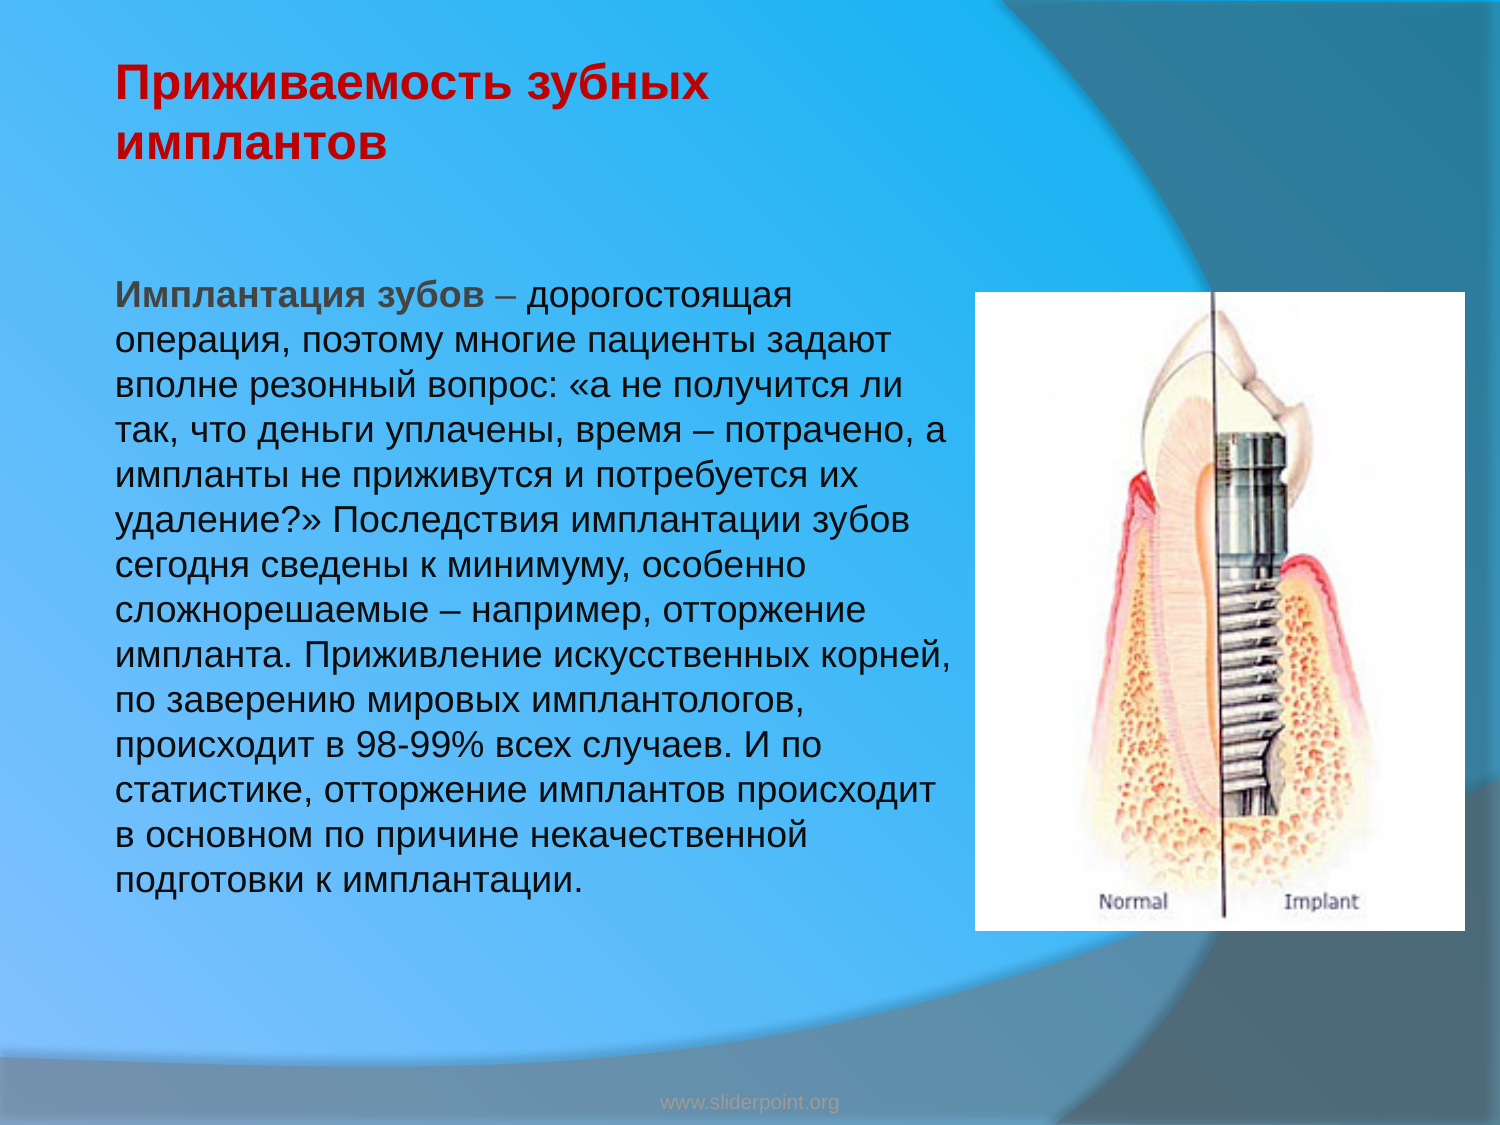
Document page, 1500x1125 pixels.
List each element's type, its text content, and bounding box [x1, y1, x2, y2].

text_box Имплантация зубов – дорогостоящая операция, поэтому многие пациенты задают вполне резонный вопрос: «а не получится ли так, что деньги уплачены, время – потрачено, а импланты не приживутся и потребуется их удаление?» Последствия имплантации зубов сегодня сведены к минимуму, особенно сложнорешаемые – например, отторжение импланта. Приживление искусственных корней, по заверению мировых имплантологов, происходит в 98-99% всех случаев. И по статистике, отторжение имплантов происходит в основном по причине некачественной подготовки к имплантации. [100, 263, 975, 953]
text_box Приживаемость зубных имплантов [100, 42, 916, 178]
picture [974, 292, 1465, 931]
footer www.sliderpoint.org [512, 1053, 988, 1114]
